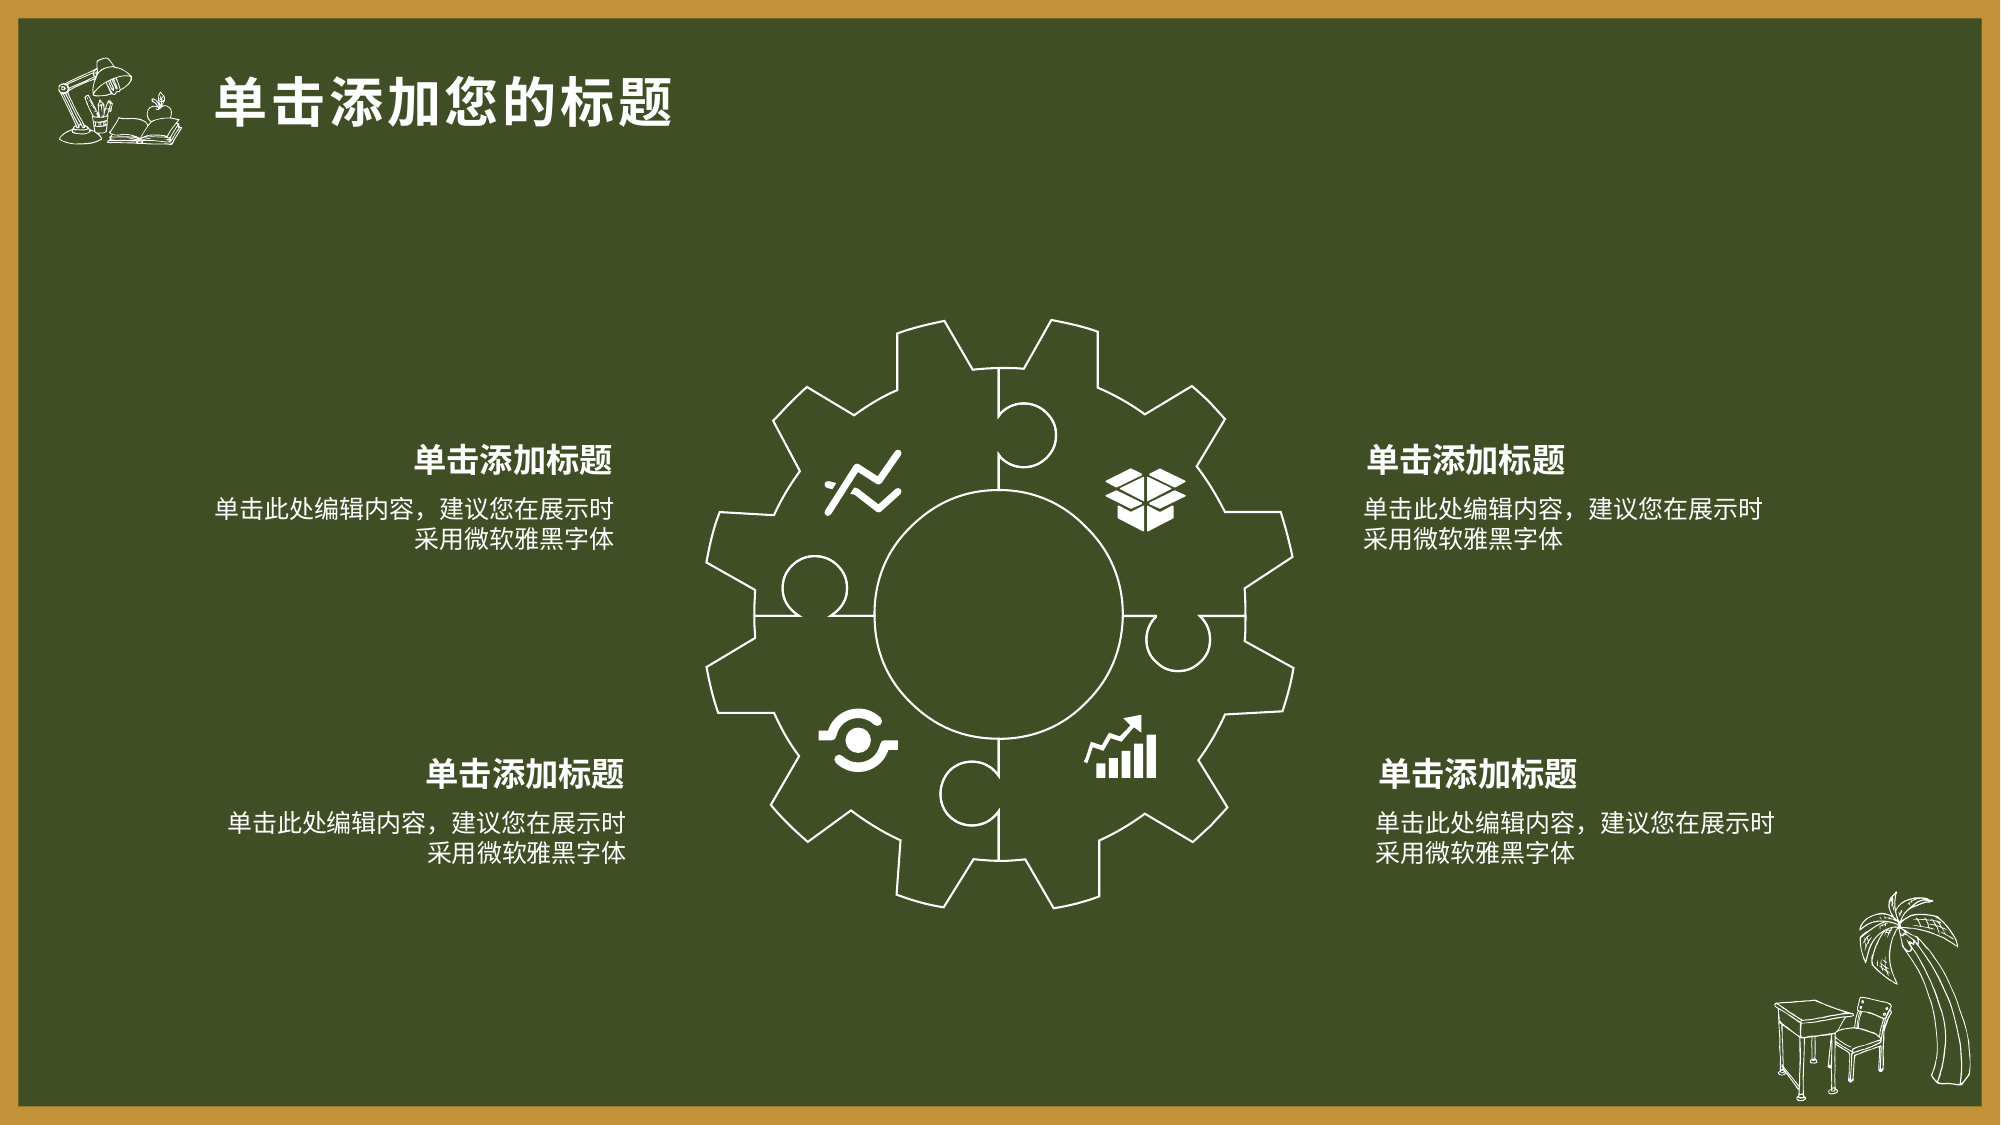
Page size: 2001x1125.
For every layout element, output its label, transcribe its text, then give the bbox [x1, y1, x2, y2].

text_box [834, 740, 898, 773]
text_box 单击添加标题 [310, 751, 641, 795]
text_box 单击添加您的标题 [198, 60, 772, 141]
text_box 单击添加标题 [1363, 751, 1694, 795]
text_box [1121, 750, 1131, 778]
text_box [1146, 734, 1156, 778]
text_box [1105, 468, 1145, 532]
text_box 单击此处编辑内容，建议您在展示时采用微软雅黑字体 [203, 493, 615, 554]
text_box [997, 318, 1294, 673]
text_box [942, 617, 1295, 910]
text_box [705, 319, 1058, 617]
text_box 单击此处编辑内容，建议您在展示时采用微软雅黑字体 [215, 807, 628, 868]
text_box [1083, 714, 1142, 764]
text_box [1108, 758, 1118, 778]
text_box [705, 558, 1000, 909]
text_box [845, 727, 871, 753]
text_box [824, 449, 902, 516]
text_box [1134, 743, 1144, 778]
text_box [1096, 763, 1106, 778]
text_box 单击添加标题 [297, 437, 628, 481]
text_box 单击此处编辑内容，建议您在展示时采用微软雅黑字体 [1375, 807, 1786, 868]
text_box [818, 708, 883, 741]
text_box 单击此处编辑内容，建议您在展示时采用微软雅黑字体 [1363, 493, 1774, 554]
text_box [1147, 468, 1186, 532]
text_box 单击添加标题 [1351, 437, 1682, 481]
